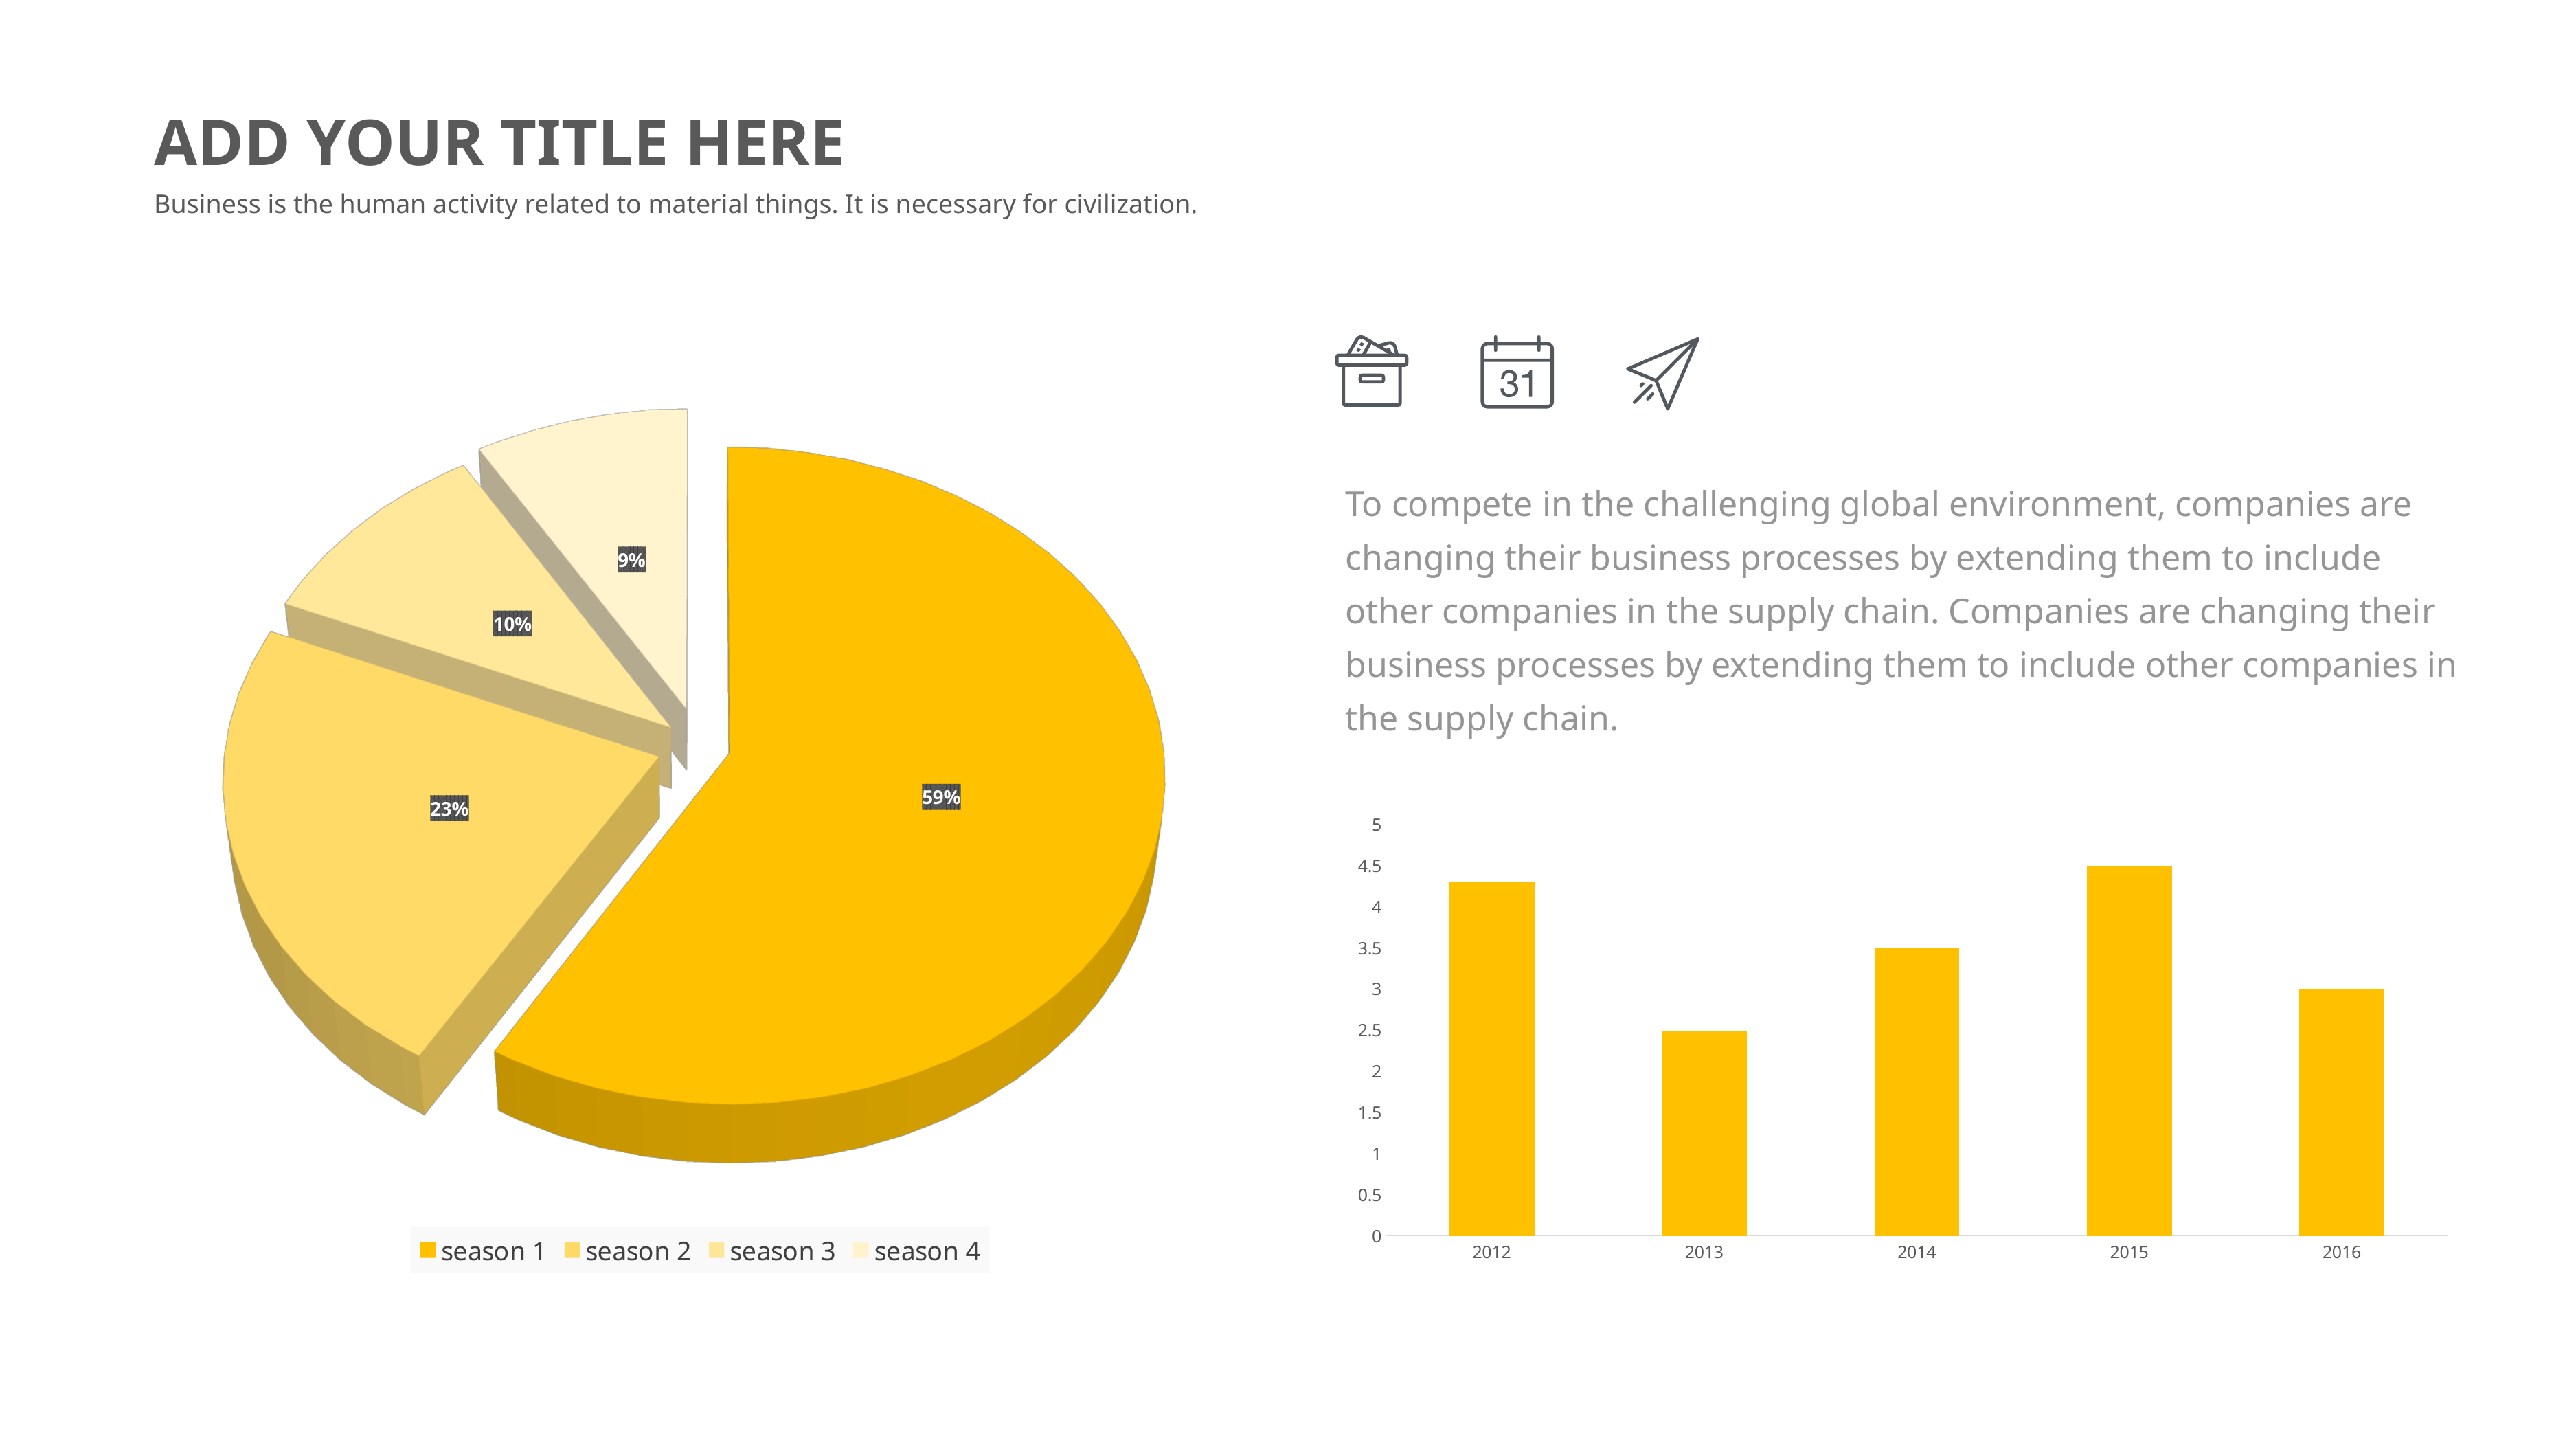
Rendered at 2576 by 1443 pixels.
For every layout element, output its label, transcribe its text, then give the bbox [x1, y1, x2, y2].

text_box Business is the human activity related to material things. It is necessary for civilization. [144, 166, 1257, 223]
text_box [1480, 335, 1555, 409]
chart [1335, 803, 2471, 1273]
chart [144, 390, 1257, 1273]
text_box To compete in the challenging global environment, companies are changing their business processes by extending them to include other companies in the supply chain. Companies are changing their business processes by extending them to include other companies in the supply chain. [1335, 465, 2471, 743]
text_box ADD YOUR TITLE HERE [144, 59, 1121, 166]
text_box [1335, 335, 1409, 407]
text_box [1626, 337, 1699, 411]
